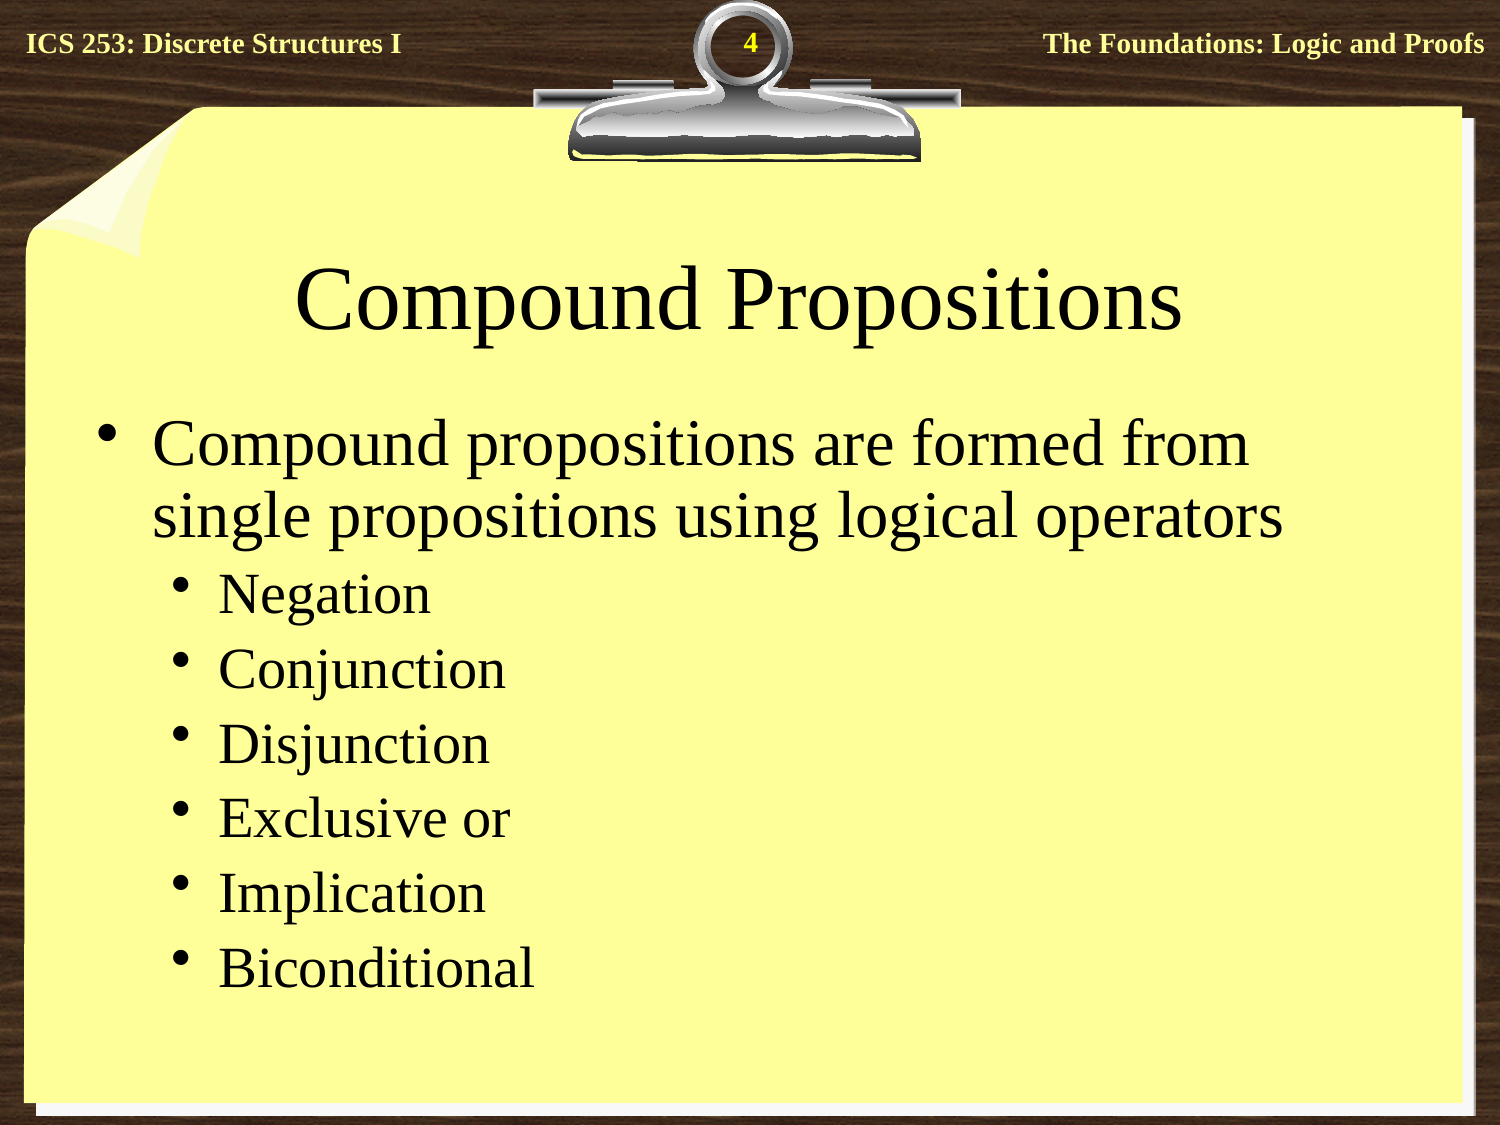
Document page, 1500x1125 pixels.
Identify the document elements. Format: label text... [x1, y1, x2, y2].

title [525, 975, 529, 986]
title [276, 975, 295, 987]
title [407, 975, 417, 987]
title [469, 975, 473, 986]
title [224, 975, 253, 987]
slide_number 4 [704, 11, 774, 71]
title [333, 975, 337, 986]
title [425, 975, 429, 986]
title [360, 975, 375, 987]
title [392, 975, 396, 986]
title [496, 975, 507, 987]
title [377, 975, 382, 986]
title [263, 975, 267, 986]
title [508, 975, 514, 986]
list Compound propositions are formed from single propositions using logical operators Negation Conjunction Disjunction Exclusive or Implication Biconditional [81, 400, 1405, 975]
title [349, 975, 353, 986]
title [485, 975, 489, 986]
picture [0, 0, 1500, 1125]
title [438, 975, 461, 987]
title Compound Propositions [77, 199, 1403, 387]
picture [723, 71, 763, 78]
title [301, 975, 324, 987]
